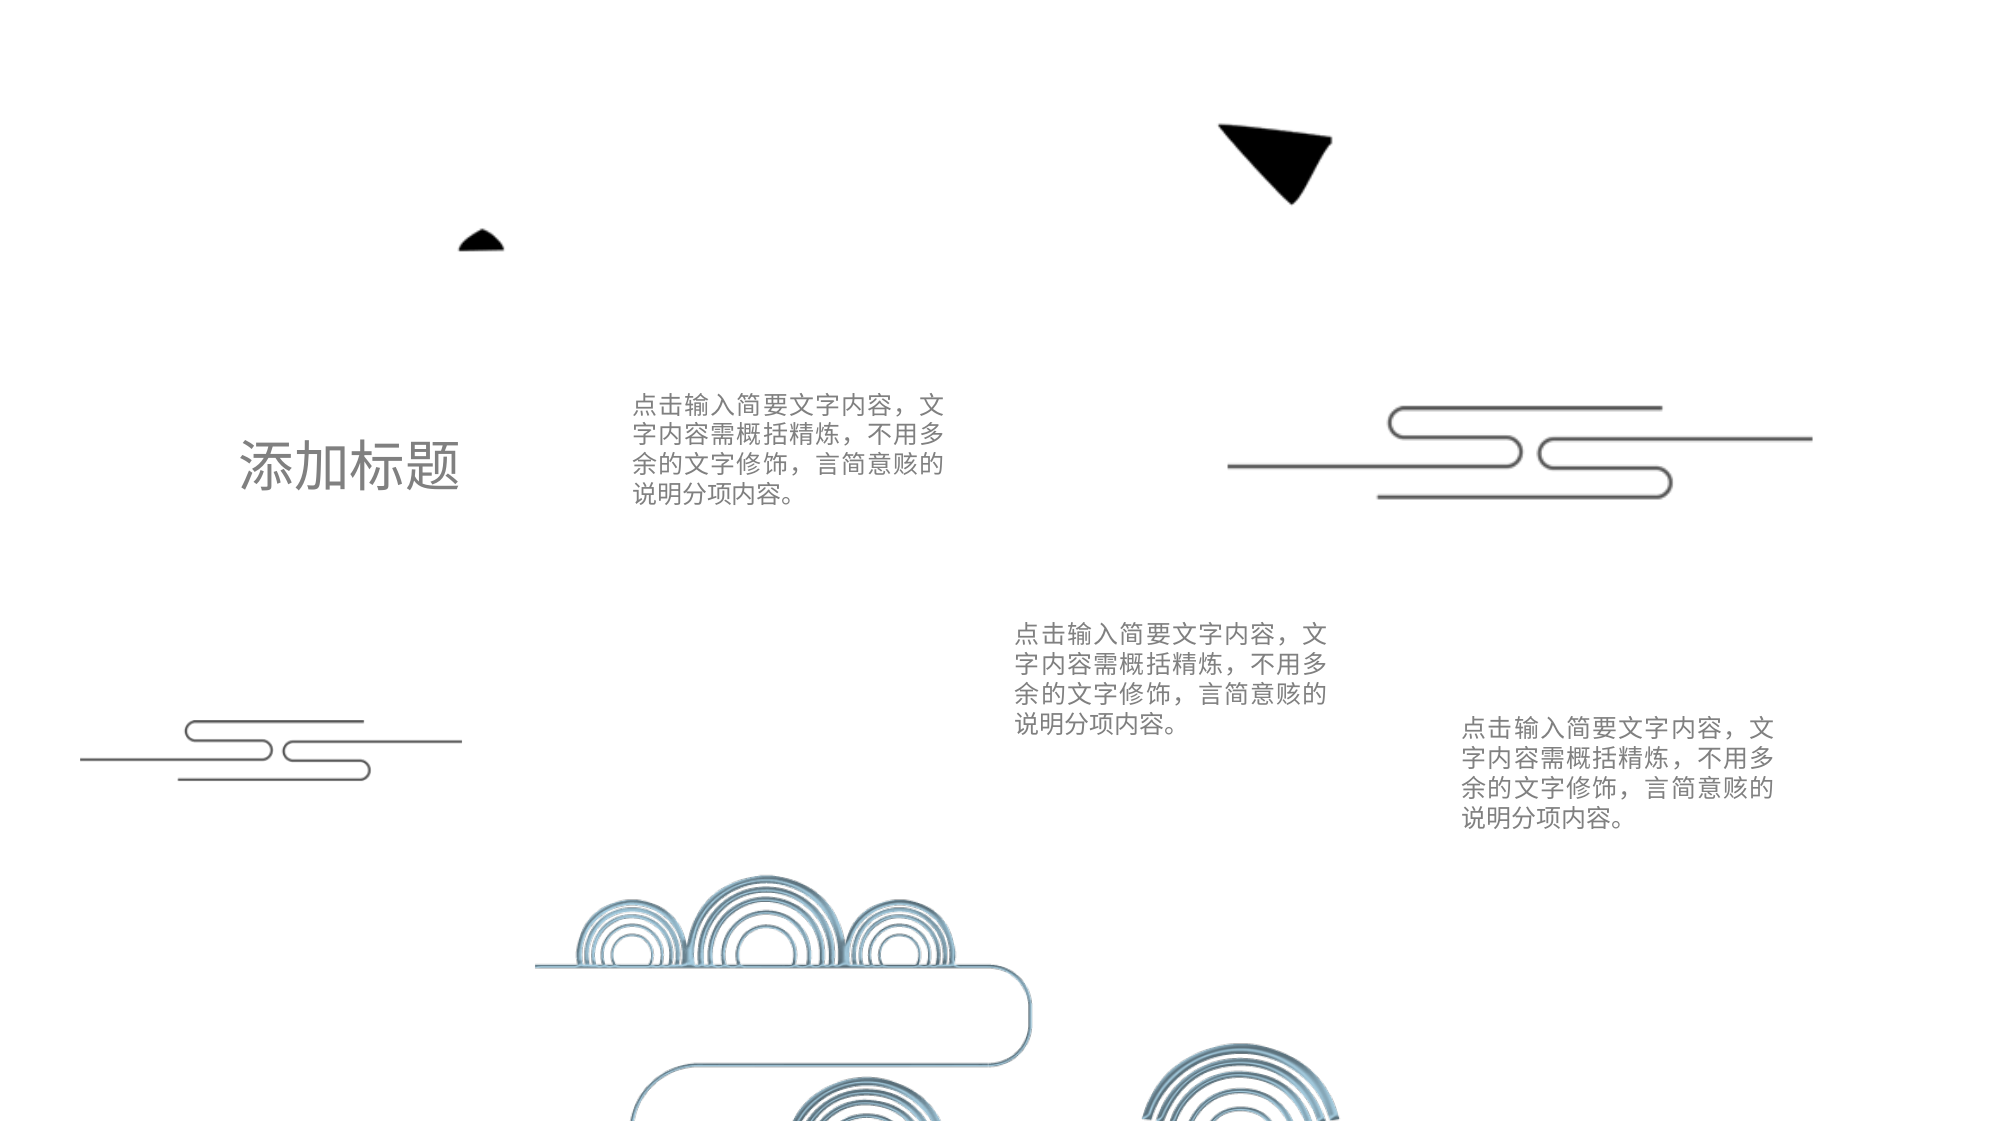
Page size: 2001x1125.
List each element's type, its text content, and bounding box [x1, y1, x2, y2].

text_box 点击输入简要文字内容，文字内容需概括精炼，不用多余的文字修饰，言简意赅的说明分项内容。 [1446, 795, 1791, 841]
picture [534, 841, 1660, 1121]
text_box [71, 67, 2000, 795]
